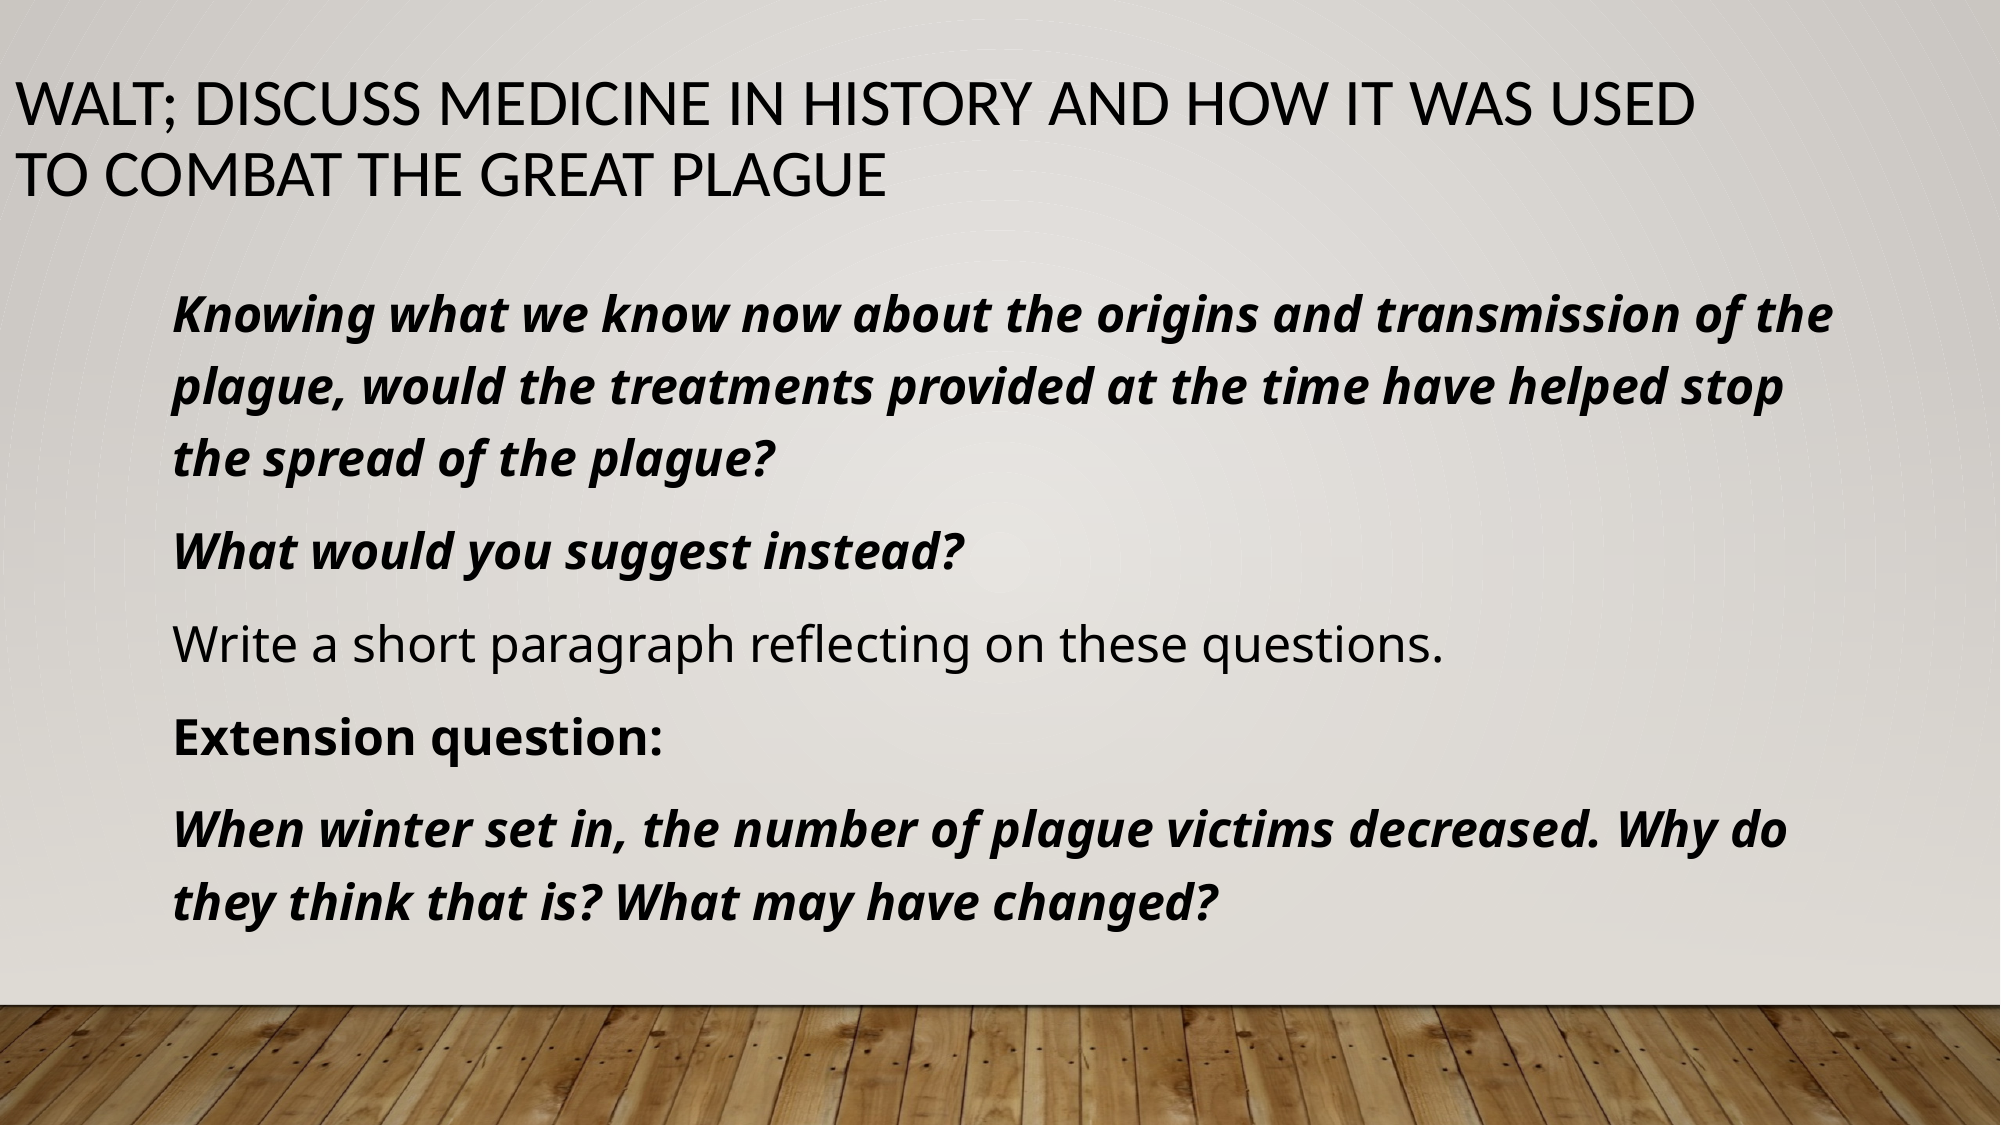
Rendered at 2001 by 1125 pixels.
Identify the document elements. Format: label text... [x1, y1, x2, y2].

title WALT; discuss medicine in history and how it was used to combat the Great Plague [0, 59, 1725, 278]
picture [0, 1005, 2000, 1125]
list Knowing what we know now about the origins and transmission of the plague, would the treatments provided at the time have helped stop the spread of the plague? What would you suggest instead? Write a short paragraph reflecting on these questions. Extension question: When winter set in, the number of plague victims decreased. Why do they think that is? What may have changed? [157, 263, 1883, 977]
